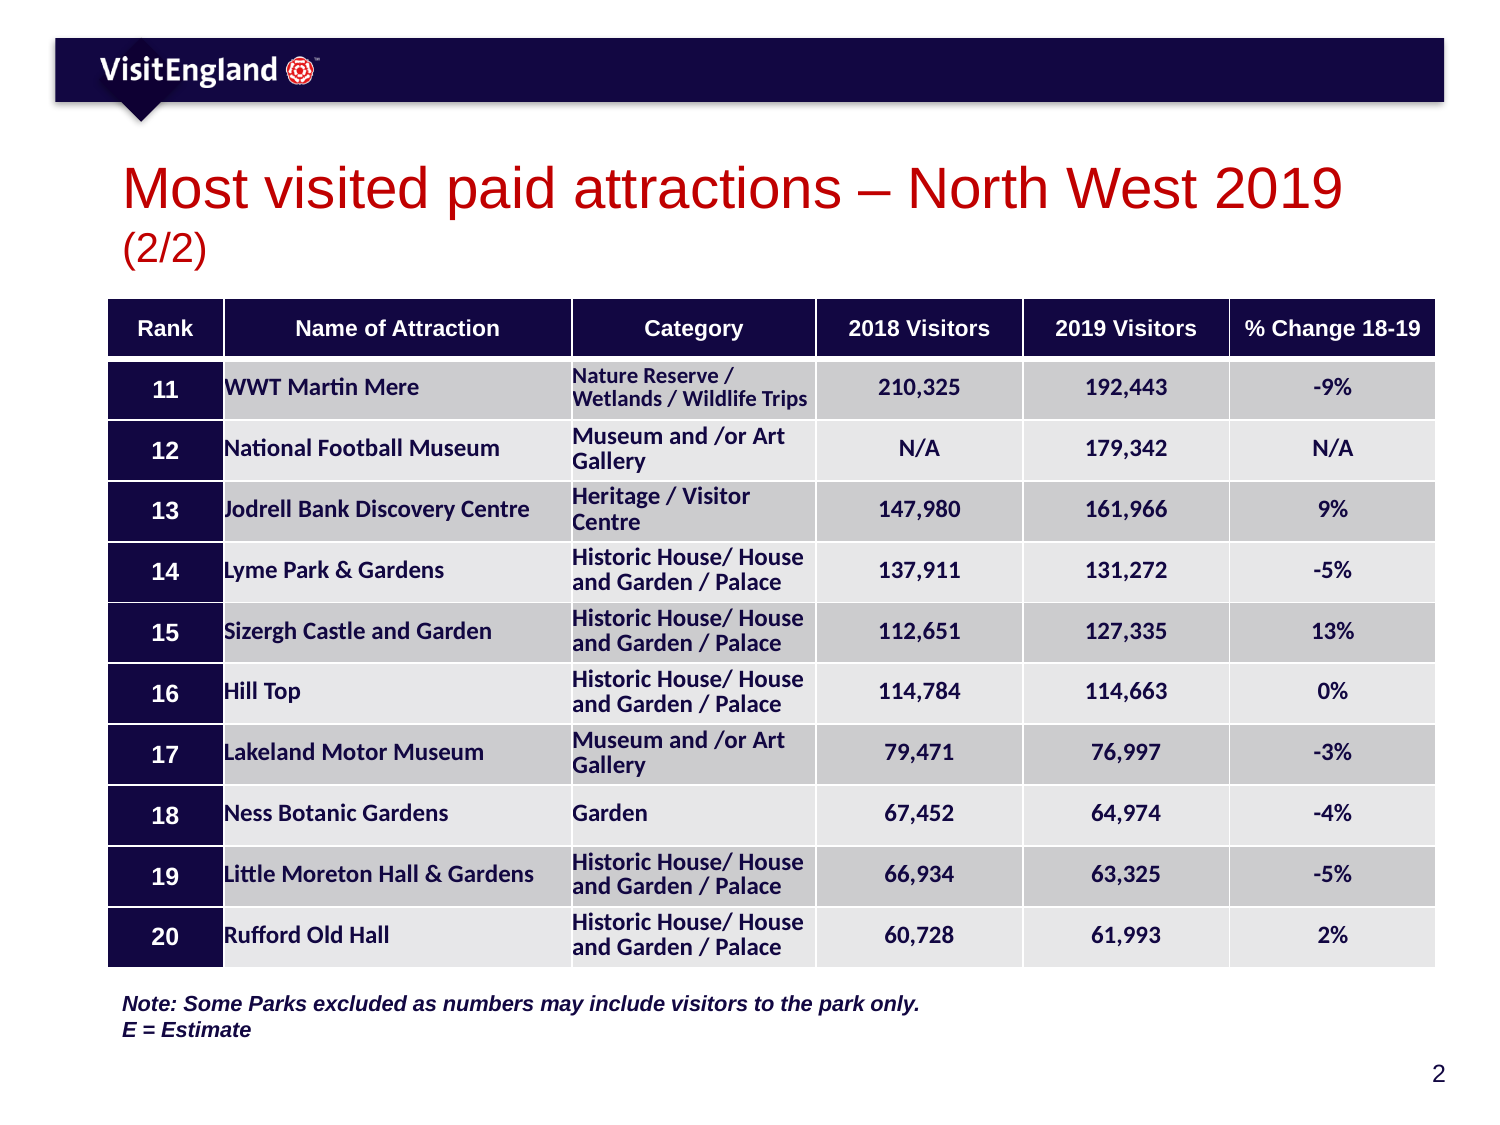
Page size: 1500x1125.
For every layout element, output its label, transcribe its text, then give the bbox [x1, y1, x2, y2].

table_cell 19 [108, 847, 223, 906]
table_cell -4% [1230, 786, 1435, 845]
table_cell -3% [1230, 725, 1435, 784]
table_cell Jodrell Bank Discovery Centre [225, 482, 571, 541]
table_header Category [573, 299, 815, 356]
table_cell 18 [108, 786, 223, 845]
table_cell N/A [817, 421, 1022, 480]
table_cell Sizergh Castle and Garden [225, 603, 571, 662]
table_cell 67,452 [817, 786, 1022, 845]
table_cell Hill Top [225, 664, 571, 723]
table_cell Historic House/ House and Garden / Palace [573, 908, 815, 967]
table_cell 61,993 [1024, 908, 1229, 967]
table_cell Heritage / Visitor Centre [573, 482, 815, 541]
table_header Rank [108, 299, 223, 356]
table_cell National Football Museum [225, 421, 571, 480]
table_cell 20 [108, 908, 223, 967]
table_cell 13 [108, 482, 223, 541]
table_header 2018 Visitors [817, 299, 1022, 356]
table_cell Nature Reserve / Wetlands / Wildlife Trips [573, 362, 815, 419]
table_cell 79,471 [817, 725, 1022, 784]
table_cell 17 [108, 725, 223, 784]
table_cell -5% [1230, 847, 1435, 906]
table_cell Rufford Old Hall [225, 908, 571, 967]
table_cell 0% [1230, 664, 1435, 723]
table_cell -9% [1230, 362, 1435, 419]
table_cell 9% [1230, 482, 1435, 541]
table_cell 13% [1230, 603, 1435, 662]
title Most visited paid attractions – North West 2019 (2/2) [107, 143, 1445, 276]
table_cell 64,974 [1024, 786, 1229, 845]
table_cell 76,997 [1024, 725, 1229, 784]
table_cell Lakeland Motor Museum [225, 725, 571, 784]
table_cell 179,342 [1024, 421, 1229, 480]
table_cell 63,325 [1024, 847, 1229, 906]
table_cell Lyme Park & Gardens [225, 543, 571, 602]
table_cell 192,443 [1024, 362, 1229, 419]
table_cell 2% [1230, 908, 1435, 967]
table_cell Historic House/ House and Garden / Palace [573, 664, 815, 723]
table_cell 161,966 [1024, 482, 1229, 541]
table_cell Museum and /or Art Gallery [573, 725, 815, 784]
table_cell 12 [108, 421, 223, 480]
table_cell Historic House/ House and Garden / Palace [573, 603, 815, 662]
table_cell 114,784 [817, 664, 1022, 723]
table_cell Little Moreton Hall & Gardens [225, 847, 571, 906]
table_header Name of Attraction [225, 299, 571, 356]
table_cell Historic House/ House and Garden / Palace [573, 543, 815, 602]
table_cell 66,934 [817, 847, 1022, 906]
table_cell N/A [1230, 421, 1435, 480]
table_cell 137,911 [817, 543, 1022, 602]
table_cell 60,728 [817, 908, 1022, 967]
table_cell 131,272 [1024, 543, 1229, 602]
table_cell 114,663 [1024, 664, 1229, 723]
table_cell Ness Botanic Gardens [225, 786, 571, 845]
table_cell Garden [573, 786, 815, 845]
table_cell 210,325 [817, 362, 1022, 419]
table_cell WWT Martin Mere [225, 362, 571, 419]
table_cell 147,980 [817, 482, 1022, 541]
table_header 2019 Visitors [1024, 299, 1229, 356]
table_cell 112,651 [817, 603, 1022, 662]
table_cell 15 [108, 603, 223, 662]
table_cell -5% [1230, 543, 1435, 602]
table_cell 127,335 [1024, 603, 1229, 662]
table_cell 14 [108, 543, 223, 602]
table_cell 11 [108, 362, 223, 419]
picture [95, 56, 322, 88]
table_cell 16 [108, 664, 223, 723]
table_cell Historic House/ House and Garden / Palace [573, 847, 815, 906]
text_box Note: Some Parks excluded as numbers may include visitors to the park only. E = Estimate [107, 982, 1405, 1050]
table_cell Museum and /or Art Gallery [573, 421, 815, 480]
table_header % Change 18-19 [1230, 299, 1435, 356]
